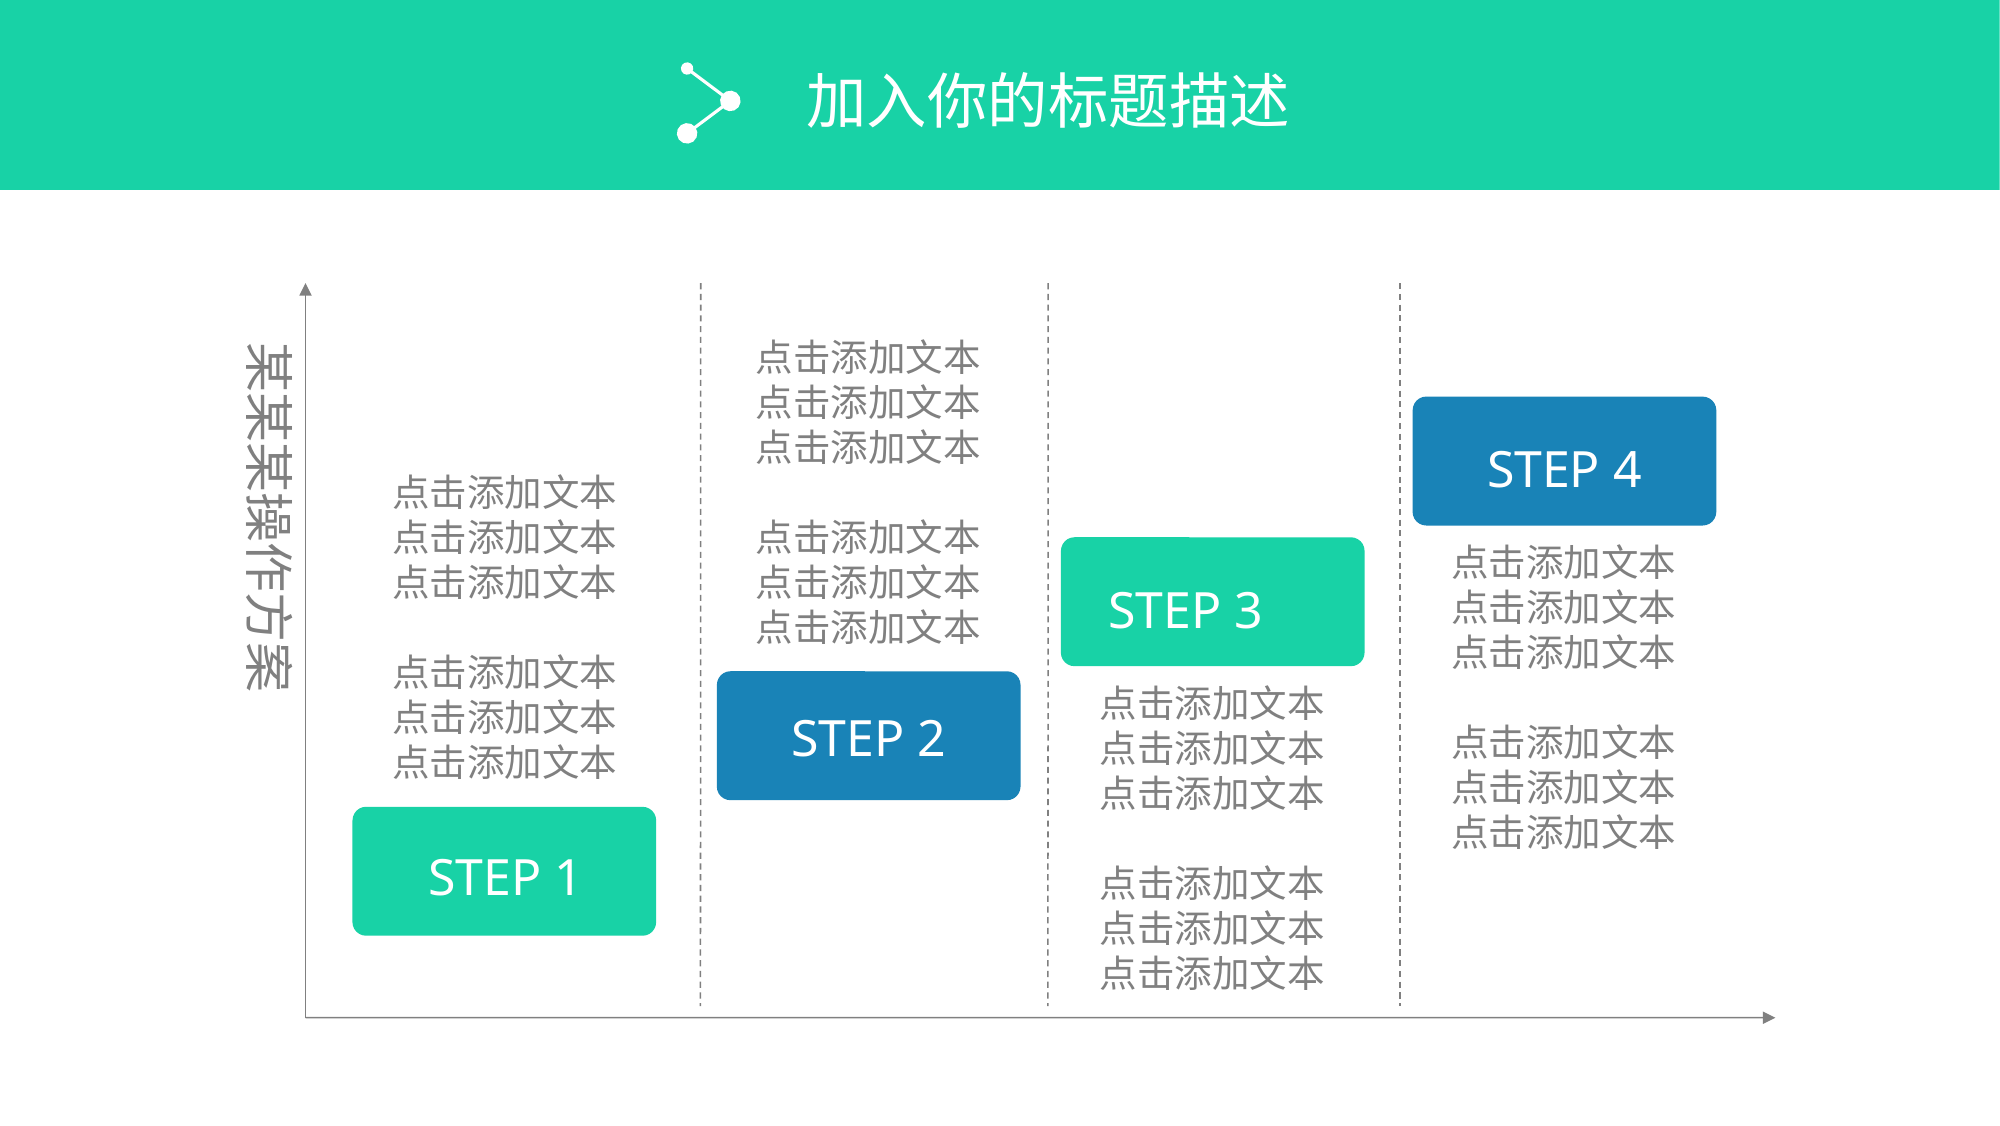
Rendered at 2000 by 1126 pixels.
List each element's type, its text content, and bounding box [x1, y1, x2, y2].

text_box 点击添加文本 点击添加文本 点击添加文本 点击添加文本 点击添加文本 点击添加文本 [1083, 672, 1342, 1003]
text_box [716, 671, 1021, 801]
text_box 点击添加文本 点击添加文本 点击添加文本 点击添加文本 点击添加文本 点击添加文本 [1435, 532, 1693, 862]
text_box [1412, 396, 1717, 526]
text_box 某某某操作方案 [216, 328, 305, 735]
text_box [1060, 537, 1365, 667]
text_box 点击添加文本 点击添加文本 点击添加文本 点击添加文本 点击添加文本 点击添加文本 [739, 326, 998, 656]
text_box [0, 0, 2000, 190]
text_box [352, 806, 657, 936]
text_box 点击添加文本 点击添加文本 点击添加文本 点击添加文本 点击添加文本 点击添加文本 [375, 461, 634, 792]
